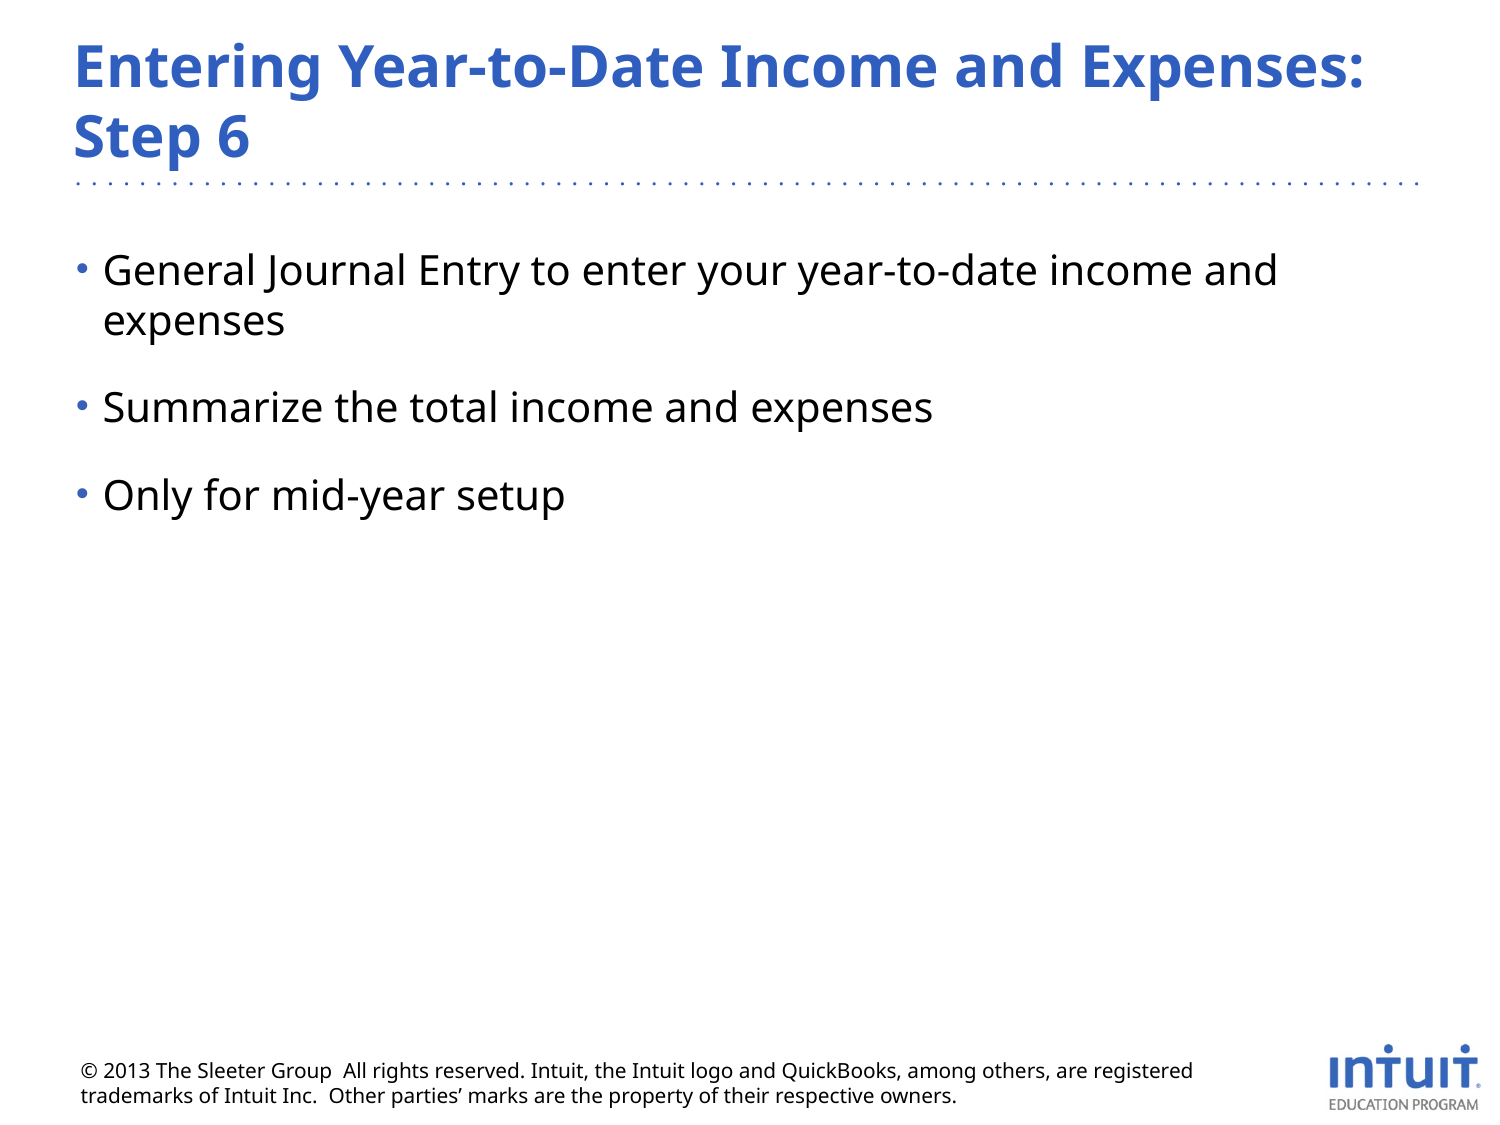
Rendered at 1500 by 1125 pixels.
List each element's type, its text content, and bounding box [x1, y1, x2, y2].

title Entering Year-to-Date Income and Expenses: Step 6 [73, 62, 1424, 169]
list General Journal Entry to enter your year-to-date income and expenses Summarize the total income and expenses Only for mid-year setup [75, 235, 1424, 1012]
picture [1325, 1039, 1485, 1116]
